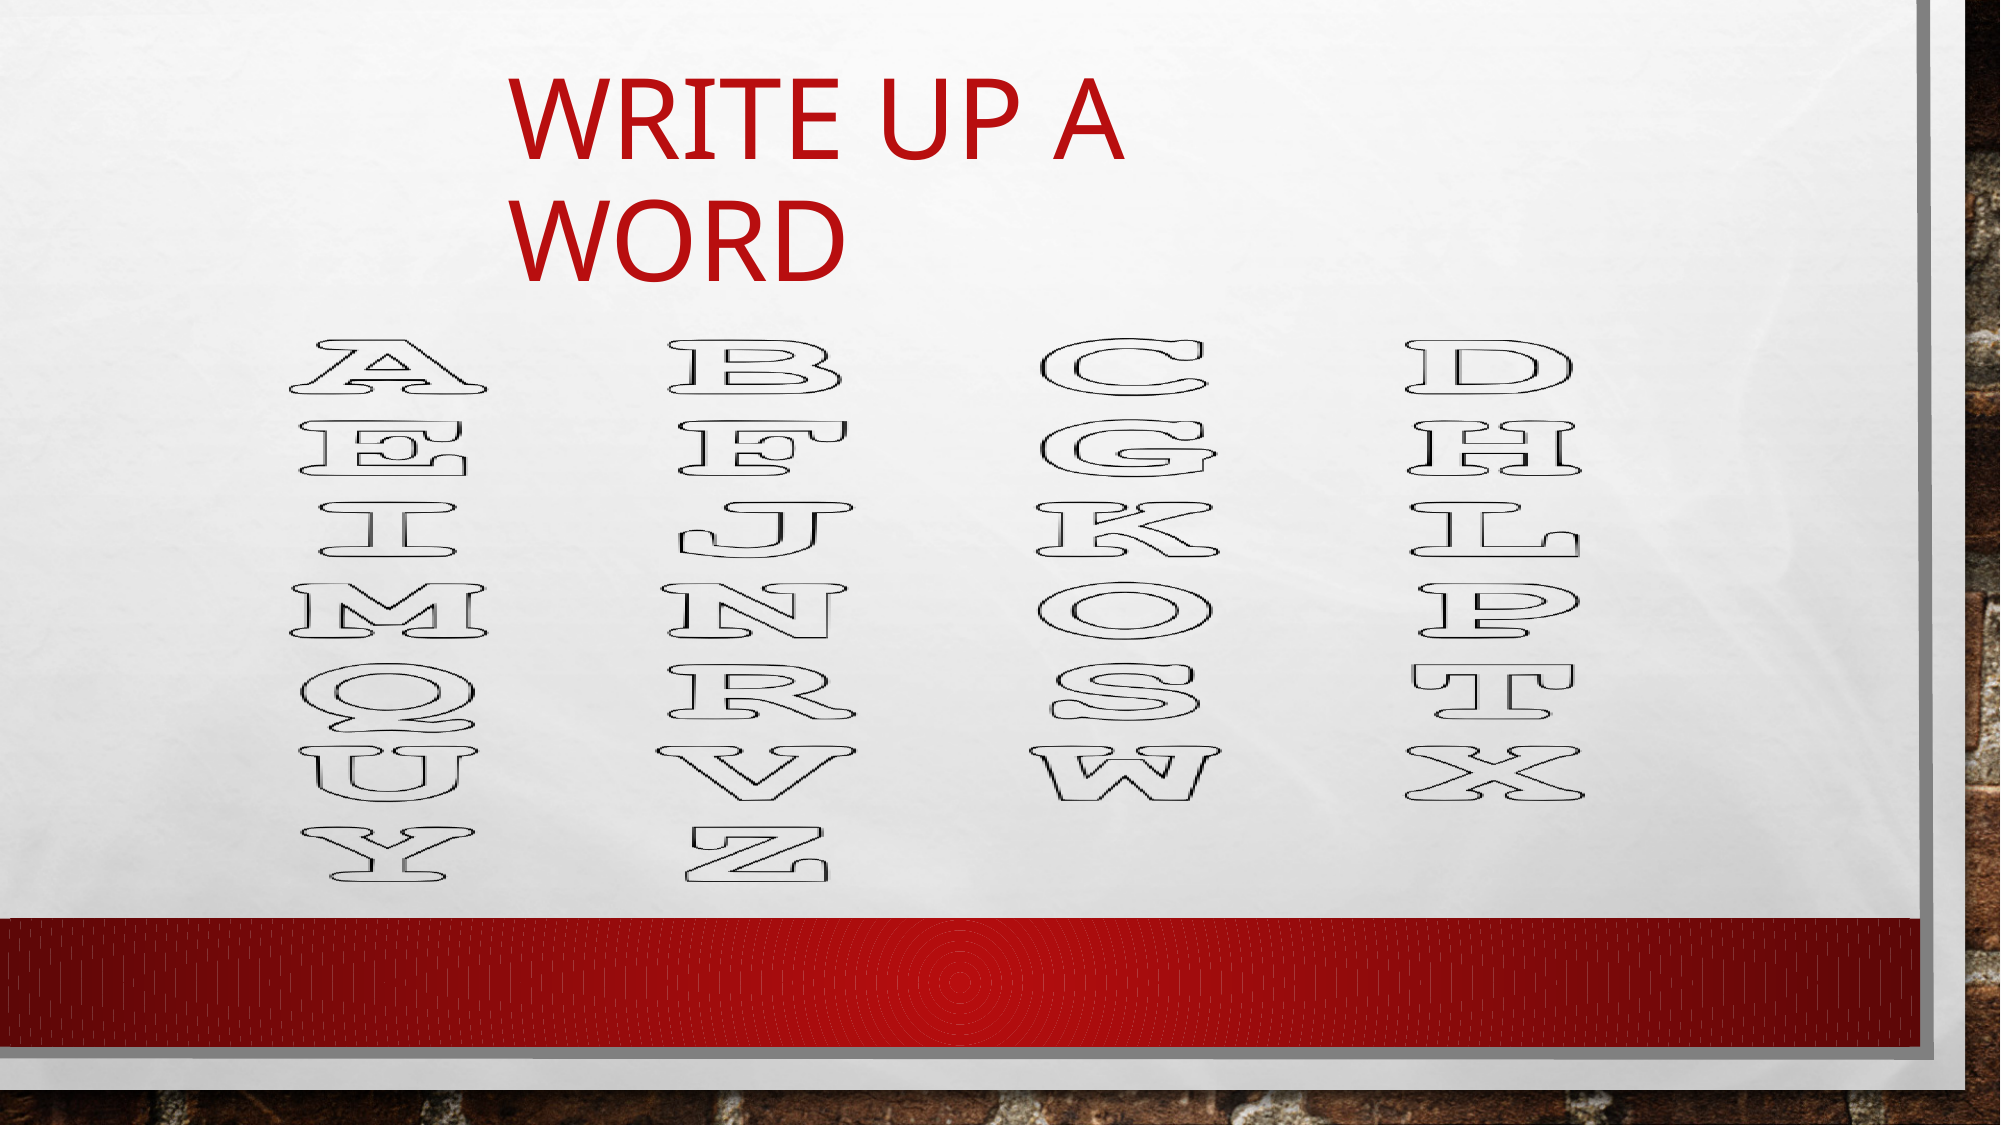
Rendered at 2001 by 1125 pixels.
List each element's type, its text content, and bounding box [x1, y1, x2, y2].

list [289, 338, 1585, 883]
picture [0, 0, 2000, 1125]
title Write up a word [492, 89, 1484, 279]
